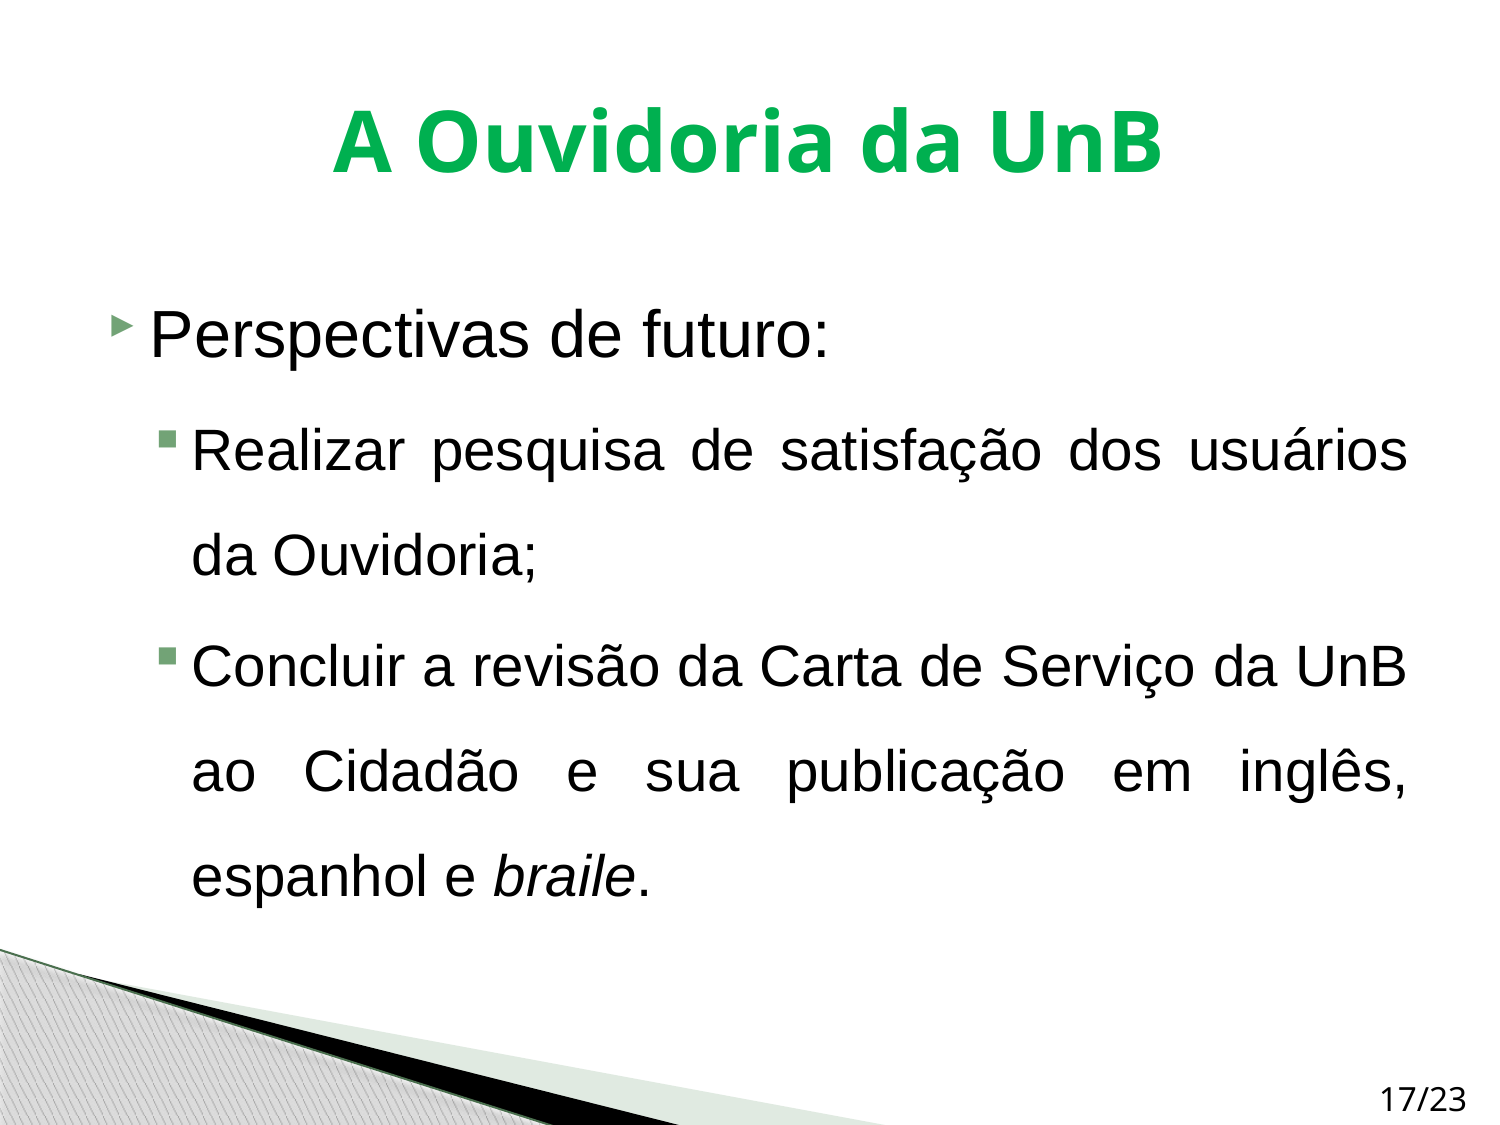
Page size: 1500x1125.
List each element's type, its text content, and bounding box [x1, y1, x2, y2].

title A Ouvidoria da UnB [75, 45, 1425, 233]
text_box 17/23 [1364, 1070, 1500, 1125]
list Perspectivas de futuro: Realizar pesquisa de satisfação dos usuários da Ouvidoria; Concluir a revisão da Carta de Serviço da UnB ao Cidadão e sua publicação em inglês, espanhol e braile. [75, 243, 1425, 986]
